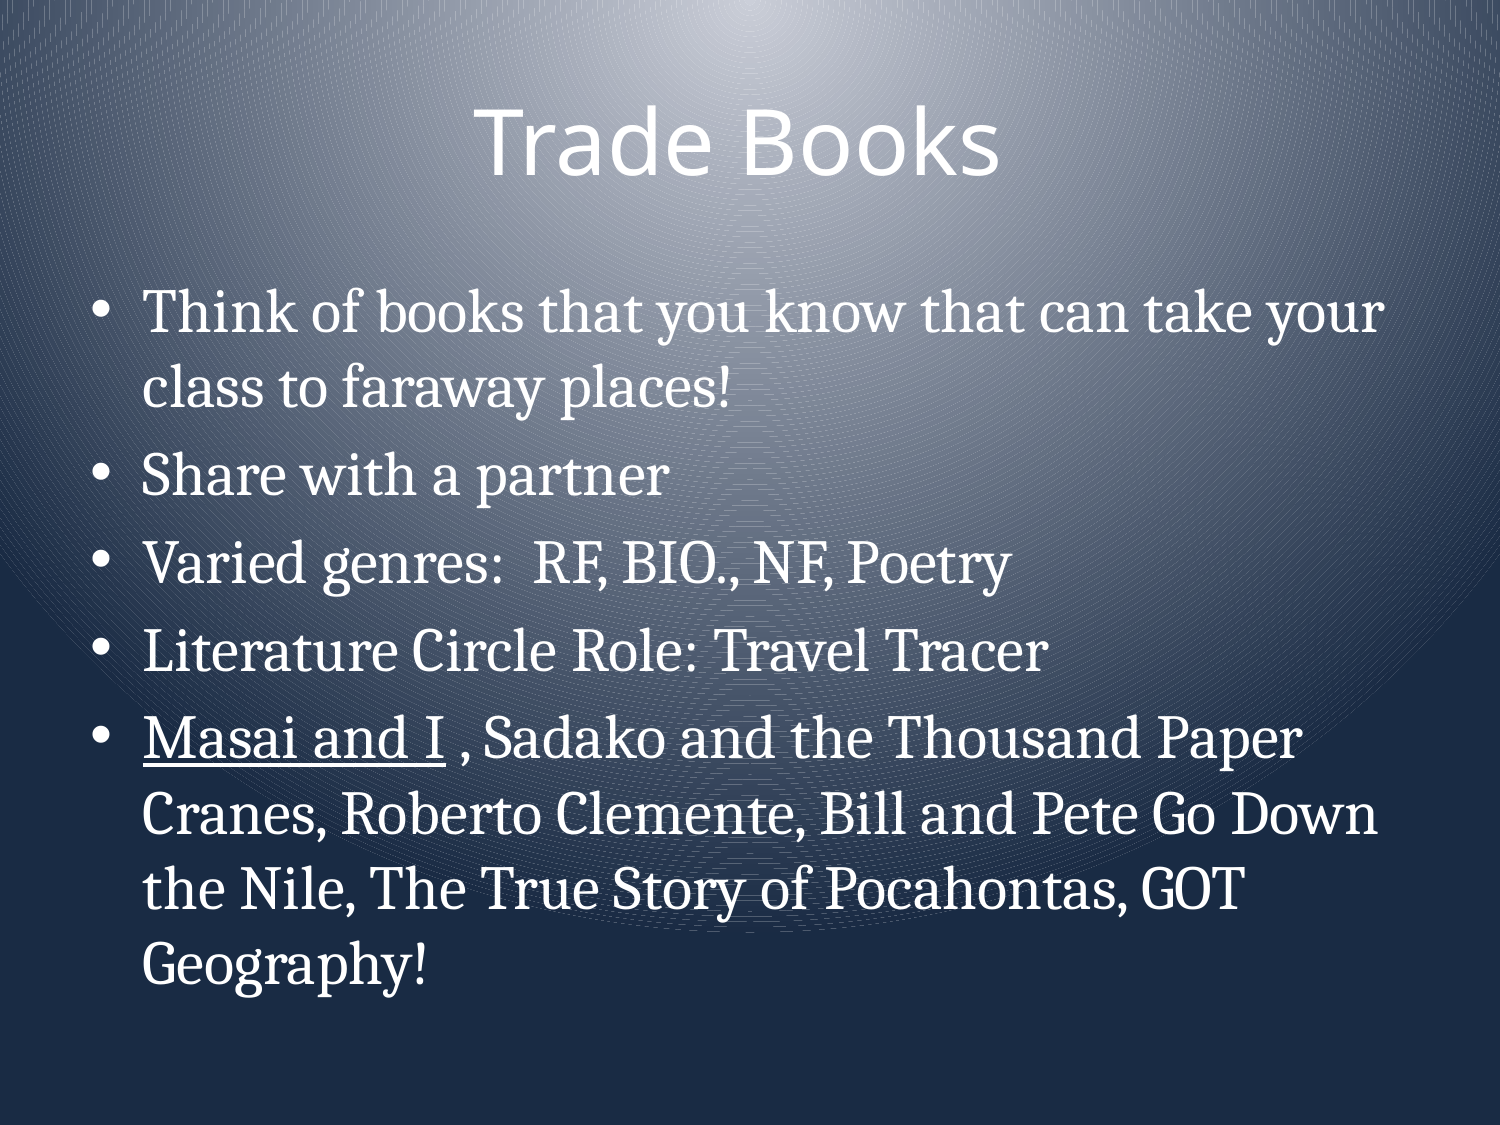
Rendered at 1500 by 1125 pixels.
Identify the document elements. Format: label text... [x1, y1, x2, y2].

list Think of books that you know that can take your class to faraway places! Share with a partner Varied genres: RF, BIO., NF, Poetry Literature Circle Role: Travel Tracer Masai and I , Sadako and the Thousand Paper Cranes, Roberto Clemente, Bill and Pete Go Down the Nile, The True Story of Pocahontas, GOT Geography! [75, 262, 1425, 1005]
title Trade Books [75, 45, 1425, 233]
